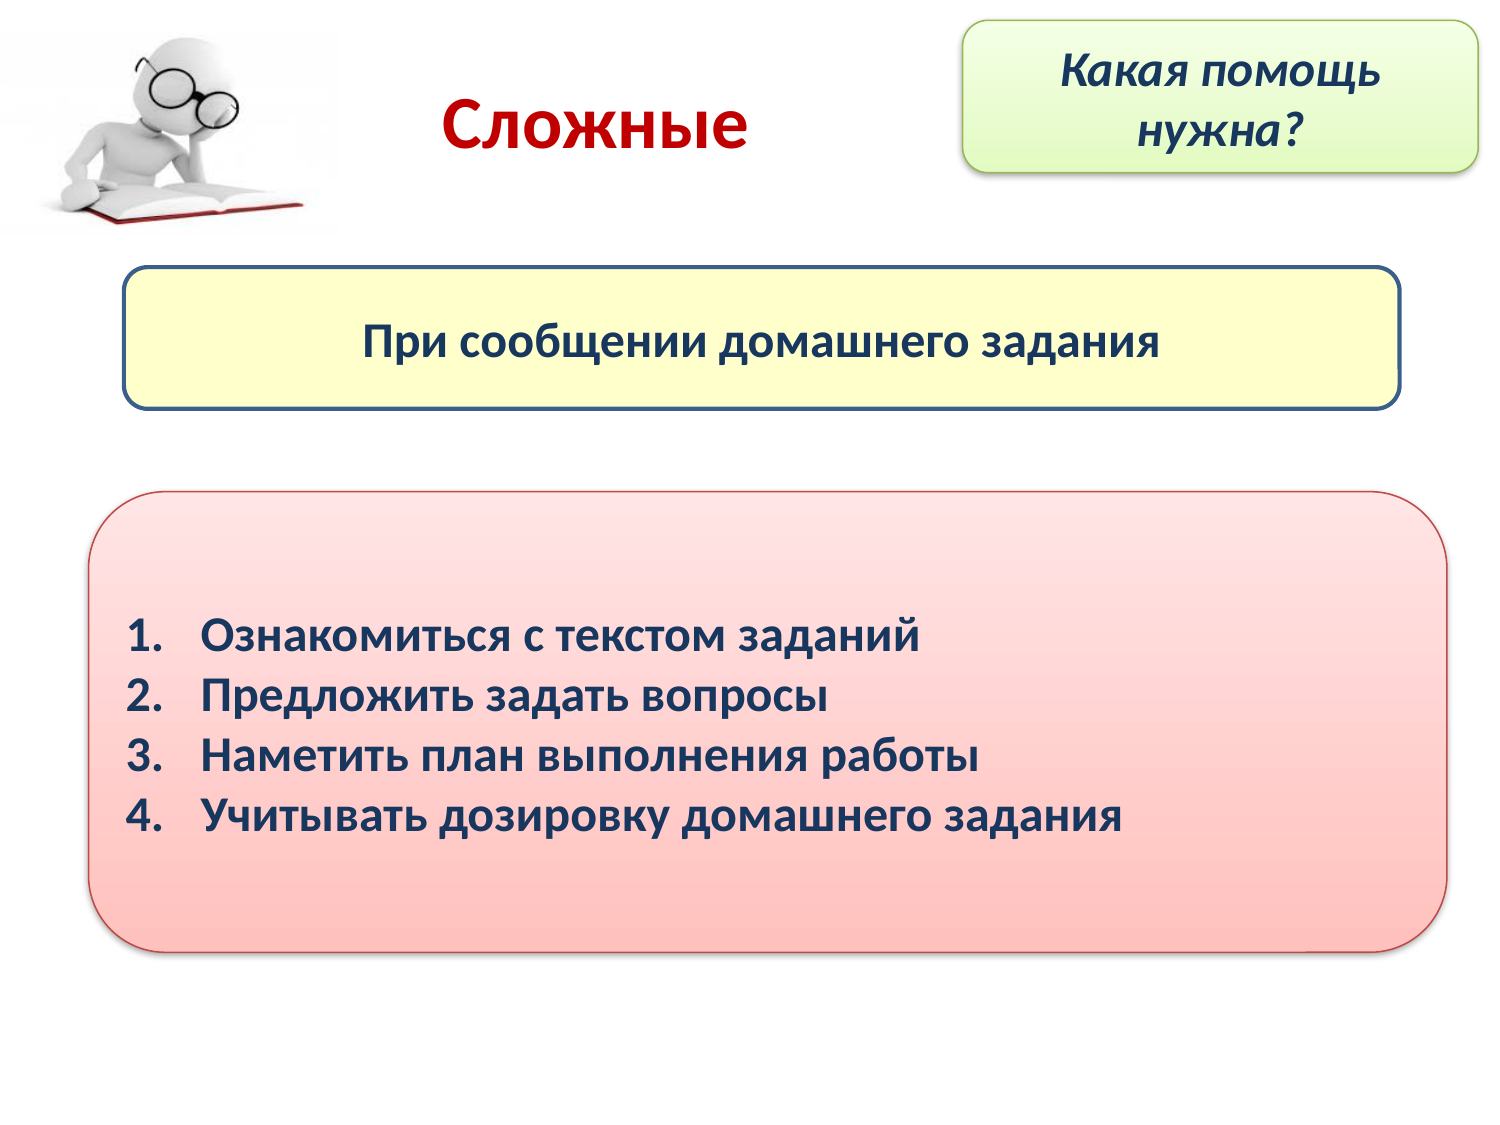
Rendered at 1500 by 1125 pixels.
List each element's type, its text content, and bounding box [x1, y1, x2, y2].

text_box Ознакомиться с текстом заданий Предложить задать вопросы Наметить план выполнения работы Учитывать дозировку домашнего задания [87, 490, 1448, 954]
text_box При сообщении домашнего задания [121, 265, 1402, 411]
text_box Сложные [343, 66, 904, 172]
picture [0, 23, 339, 247]
text_box Какая помощь нужна? [961, 19, 1479, 174]
